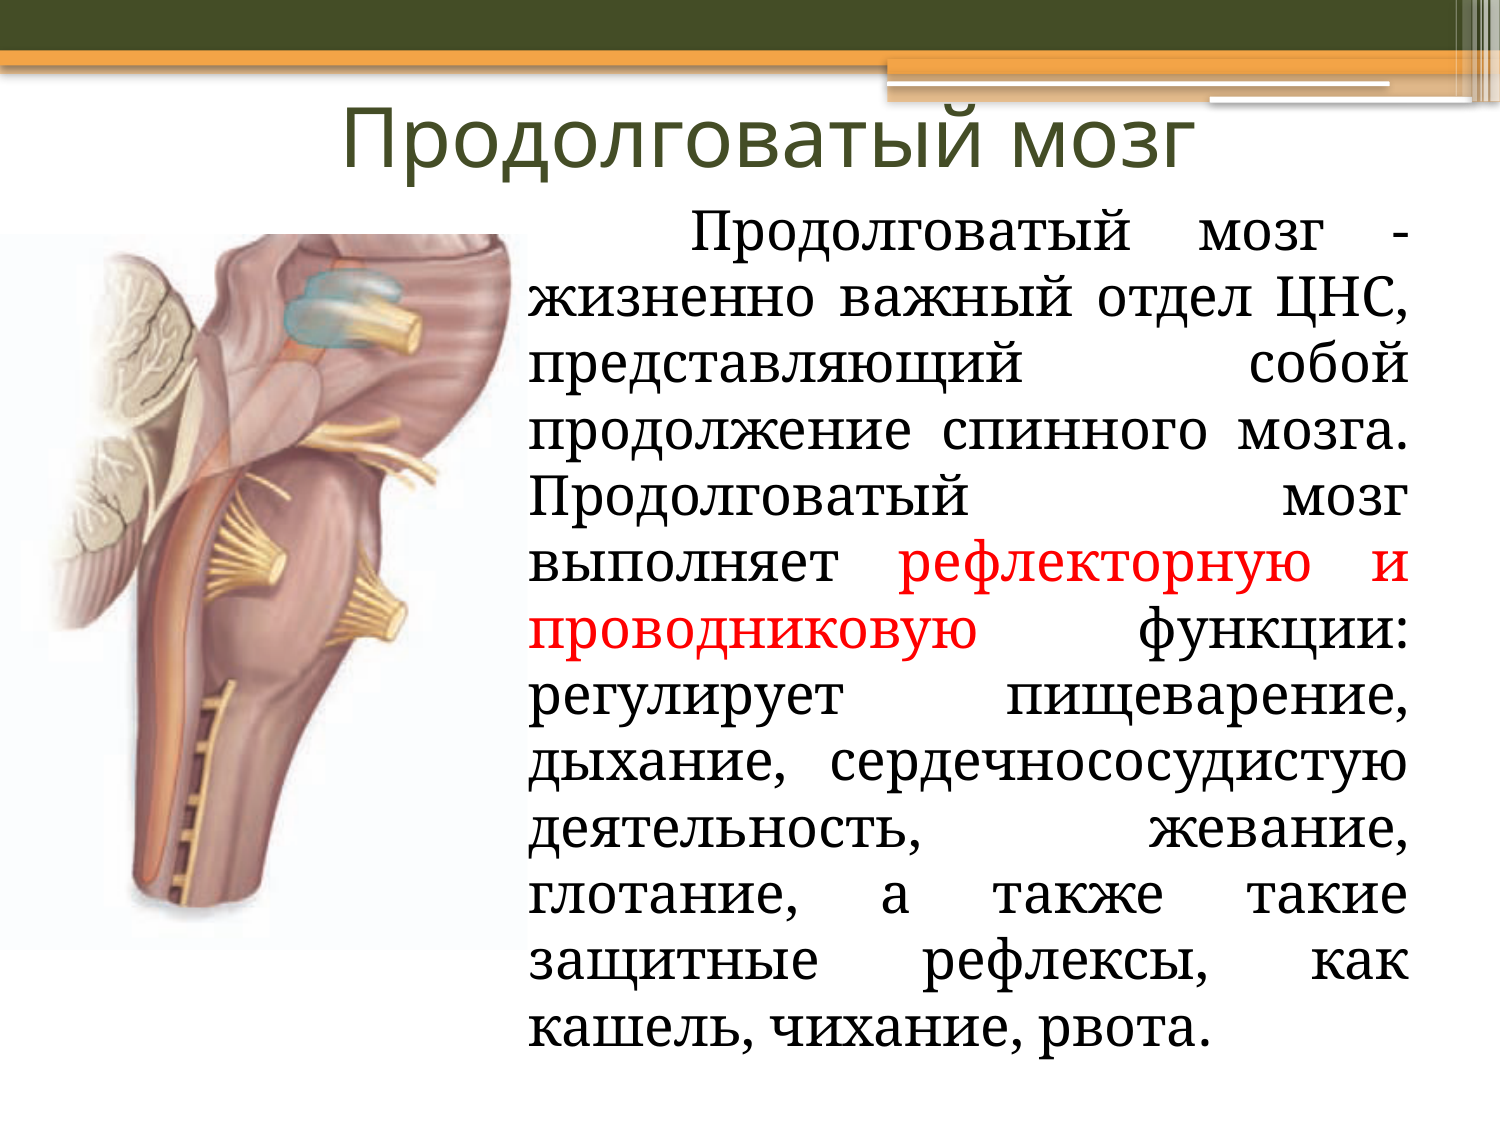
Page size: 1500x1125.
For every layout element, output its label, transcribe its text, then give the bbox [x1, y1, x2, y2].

title Продолговатый мозг [93, 46, 1444, 223]
picture [0, 234, 528, 950]
list Продолговатый мозг - жизненно важный отдел ЦНС, представляющий собой продолжение спинного мозга. Продолговатый мозг выполняет рефлекторную и проводниковую функции: регулирует пищеварение, дыхание, сердечнососудистую деятельность, жевание, глотание, а также такие защитные рефлексы, как кашель, чихание, рвота. [456, 187, 1426, 1079]
